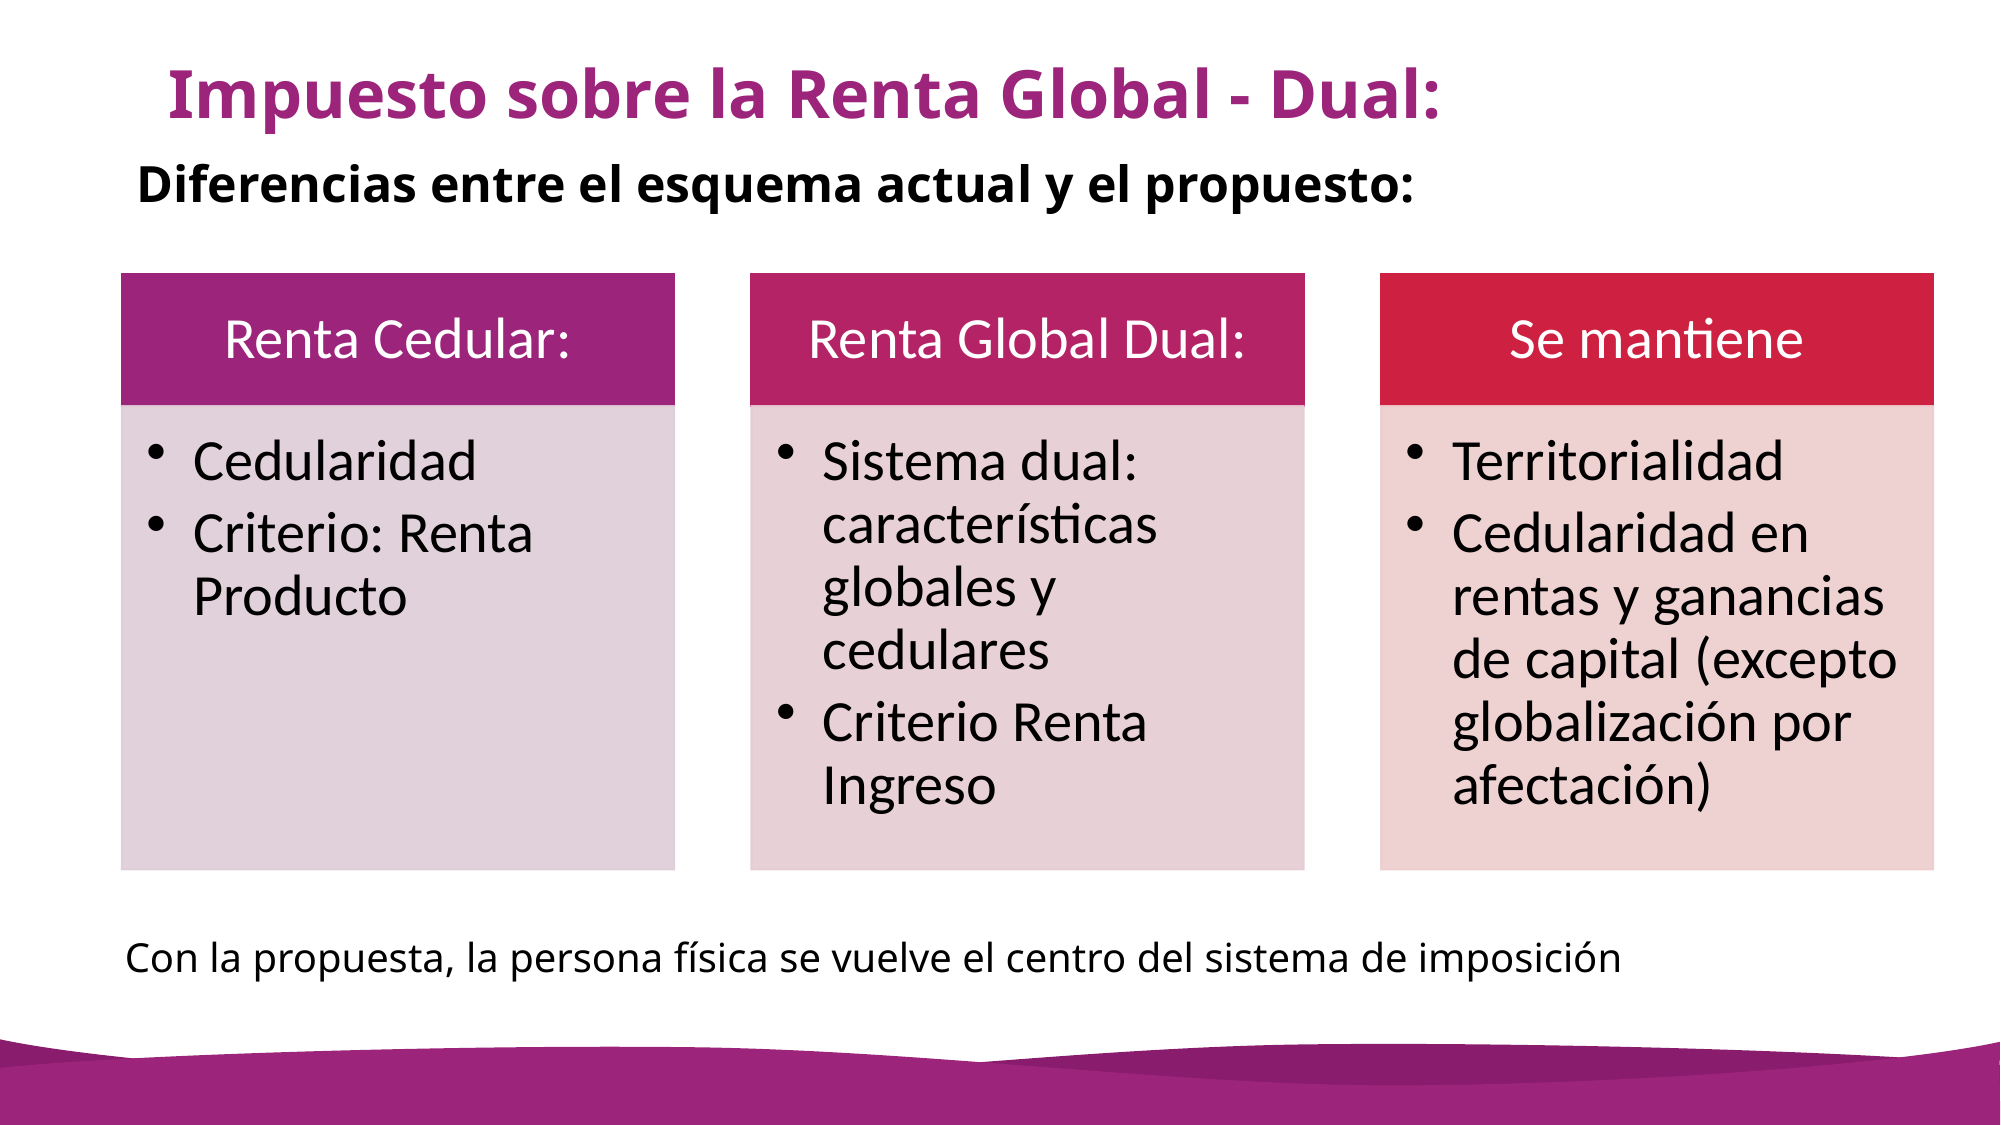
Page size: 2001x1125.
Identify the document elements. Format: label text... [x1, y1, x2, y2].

text_box Con la propuesta, la persona física se vuelve el centro del sistema de imposición [109, 930, 1923, 1016]
title Impuesto sobre la Renta Global - Dual: [153, 41, 1879, 153]
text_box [121, 258, 1934, 885]
list Diferencias entre el esquema actual y el propuesto: [121, 152, 1934, 238]
